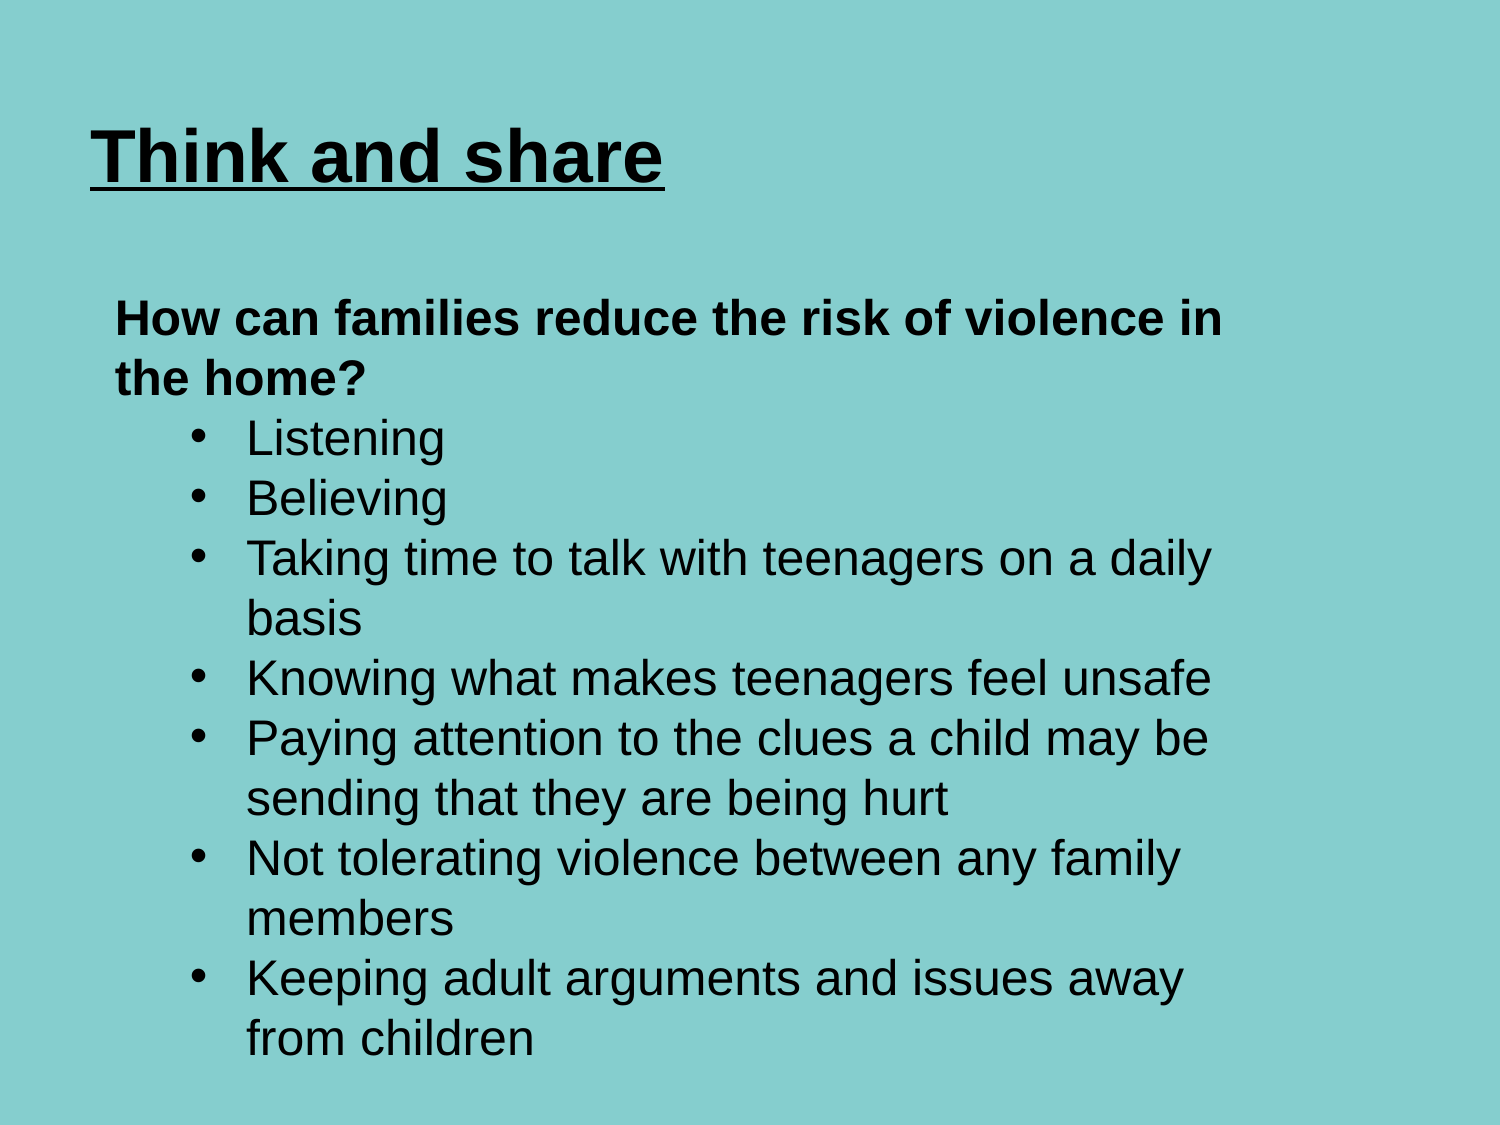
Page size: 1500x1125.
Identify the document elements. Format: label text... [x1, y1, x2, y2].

text_box How can families reduce the risk of violence in the home? Listening Believing Taking time to talk with teenagers on a daily basis Knowing what makes teenagers feel unsafe Paying attention to the clues a child may be sending that they are being hurt Not tolerating violence between any family members Keeping adult arguments and issues away from children [99, 277, 1275, 1125]
title Think and share [75, 99, 1438, 300]
